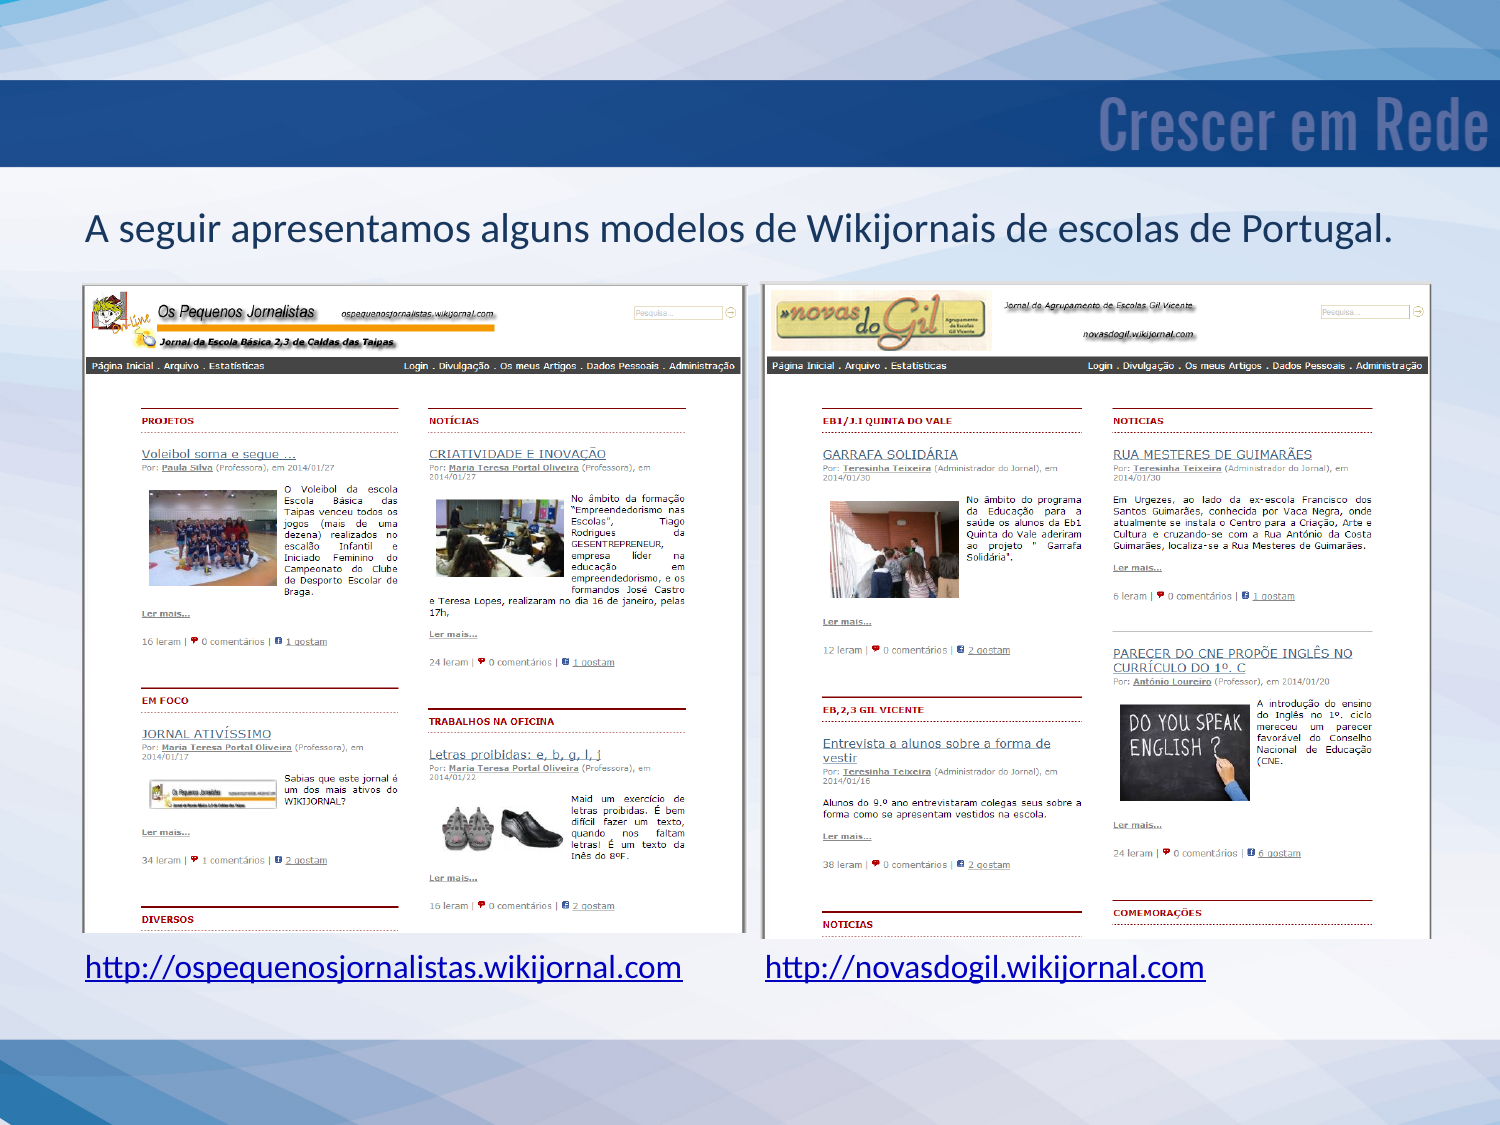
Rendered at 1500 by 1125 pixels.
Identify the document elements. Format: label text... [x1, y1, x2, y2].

picture [0, 0, 1500, 1125]
text_box A seguir apresentamos alguns modelos de Wikijornais de escolas de Portugal. [70, 193, 1453, 258]
text_box http://ospequenosjornalistas.wikijornal.com [70, 937, 715, 993]
text_box http://novasdogil.wikijornal.com [749, 938, 1395, 993]
